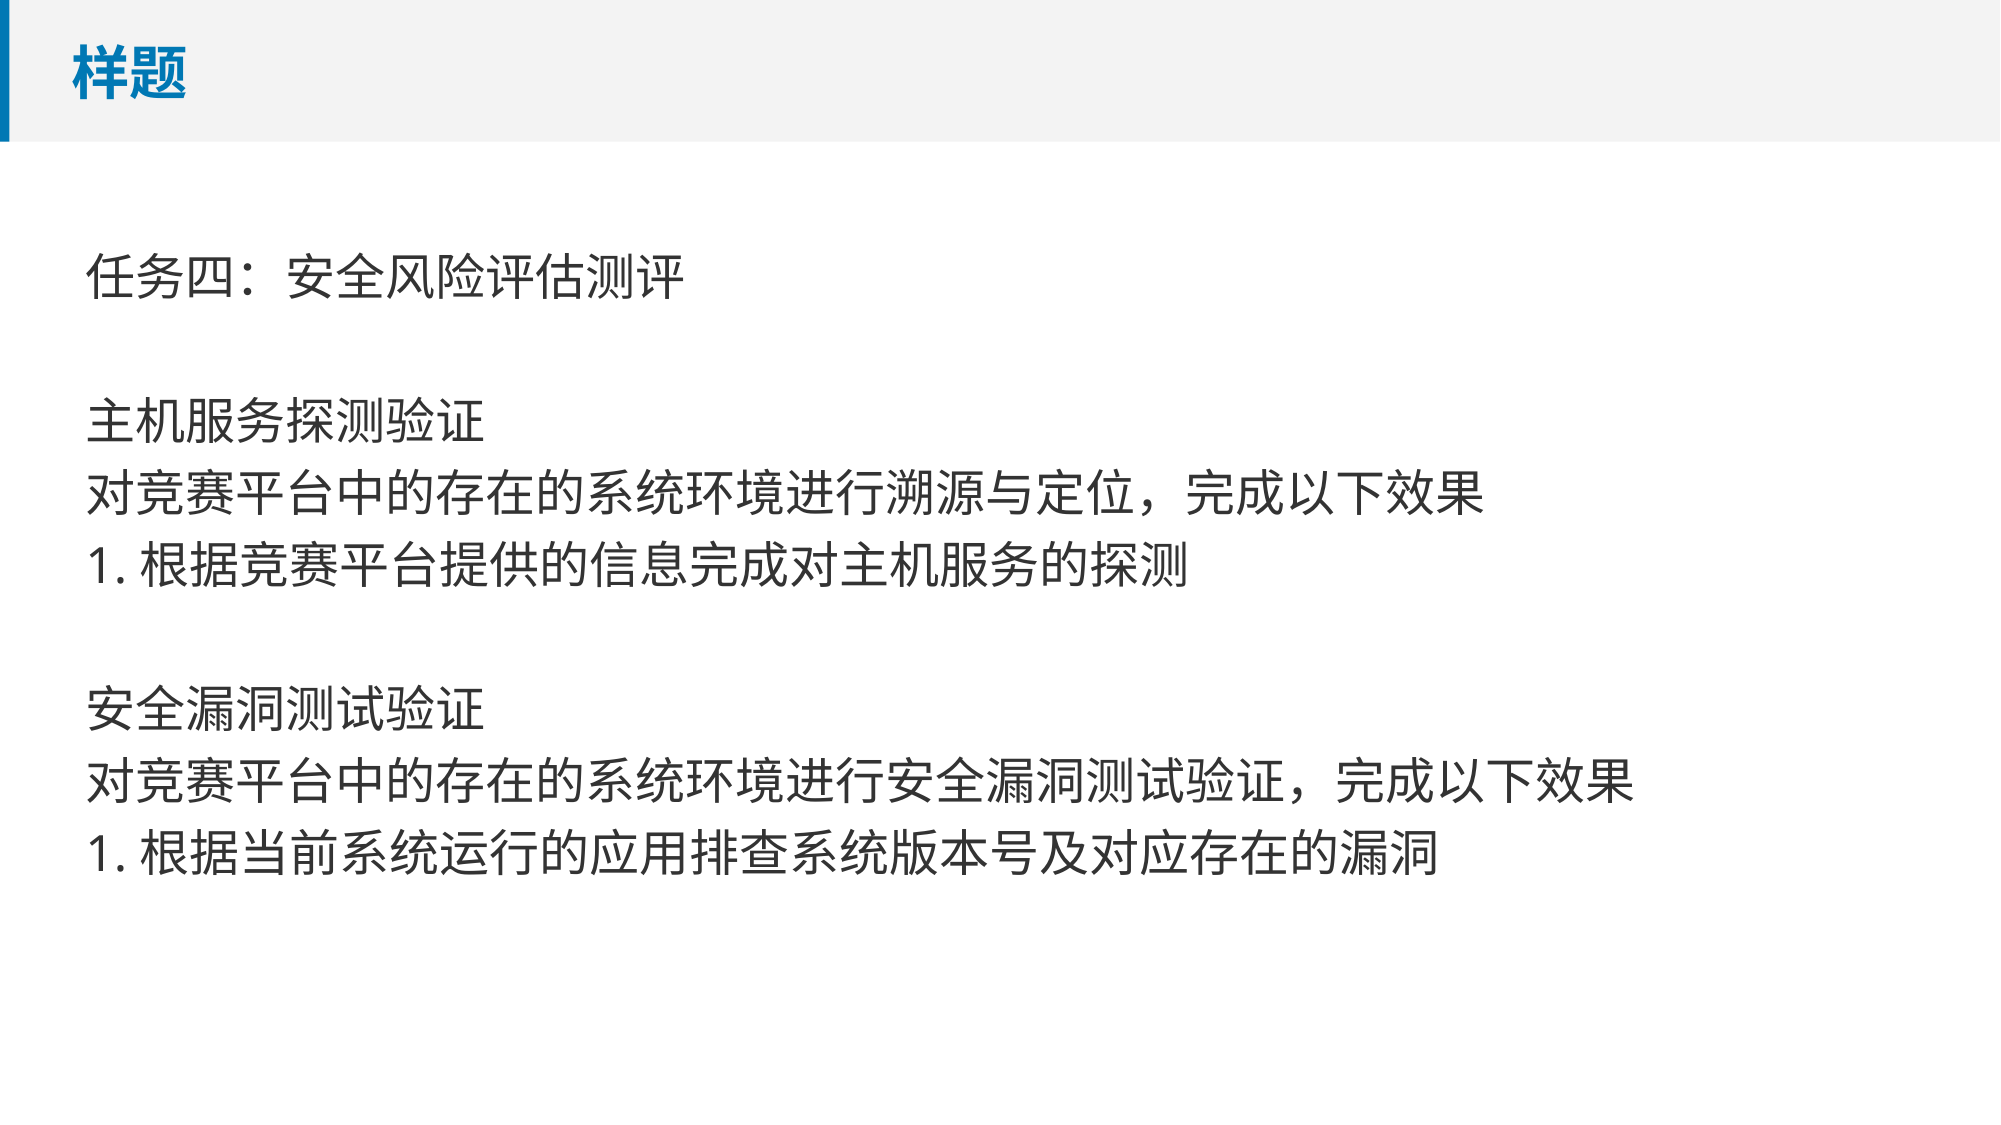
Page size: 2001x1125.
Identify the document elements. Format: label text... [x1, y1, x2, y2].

text_box 任务四：安全风险评估测评 主机服务探测验证 对竞赛平台中的存在的系统环境进行溯源与定位，完成以下效果 1.根据竞赛平台提供的信息完成对主机服务的探测 安全漏洞测试验证 对竞赛平台中的存在的系统环境进行安全漏洞测试验证，完成以下效果 1.根据当前系统运行的应用排查系统版本号及对应存在的漏洞 [85, 233, 1959, 1077]
title 样题 [56, 26, 1589, 116]
